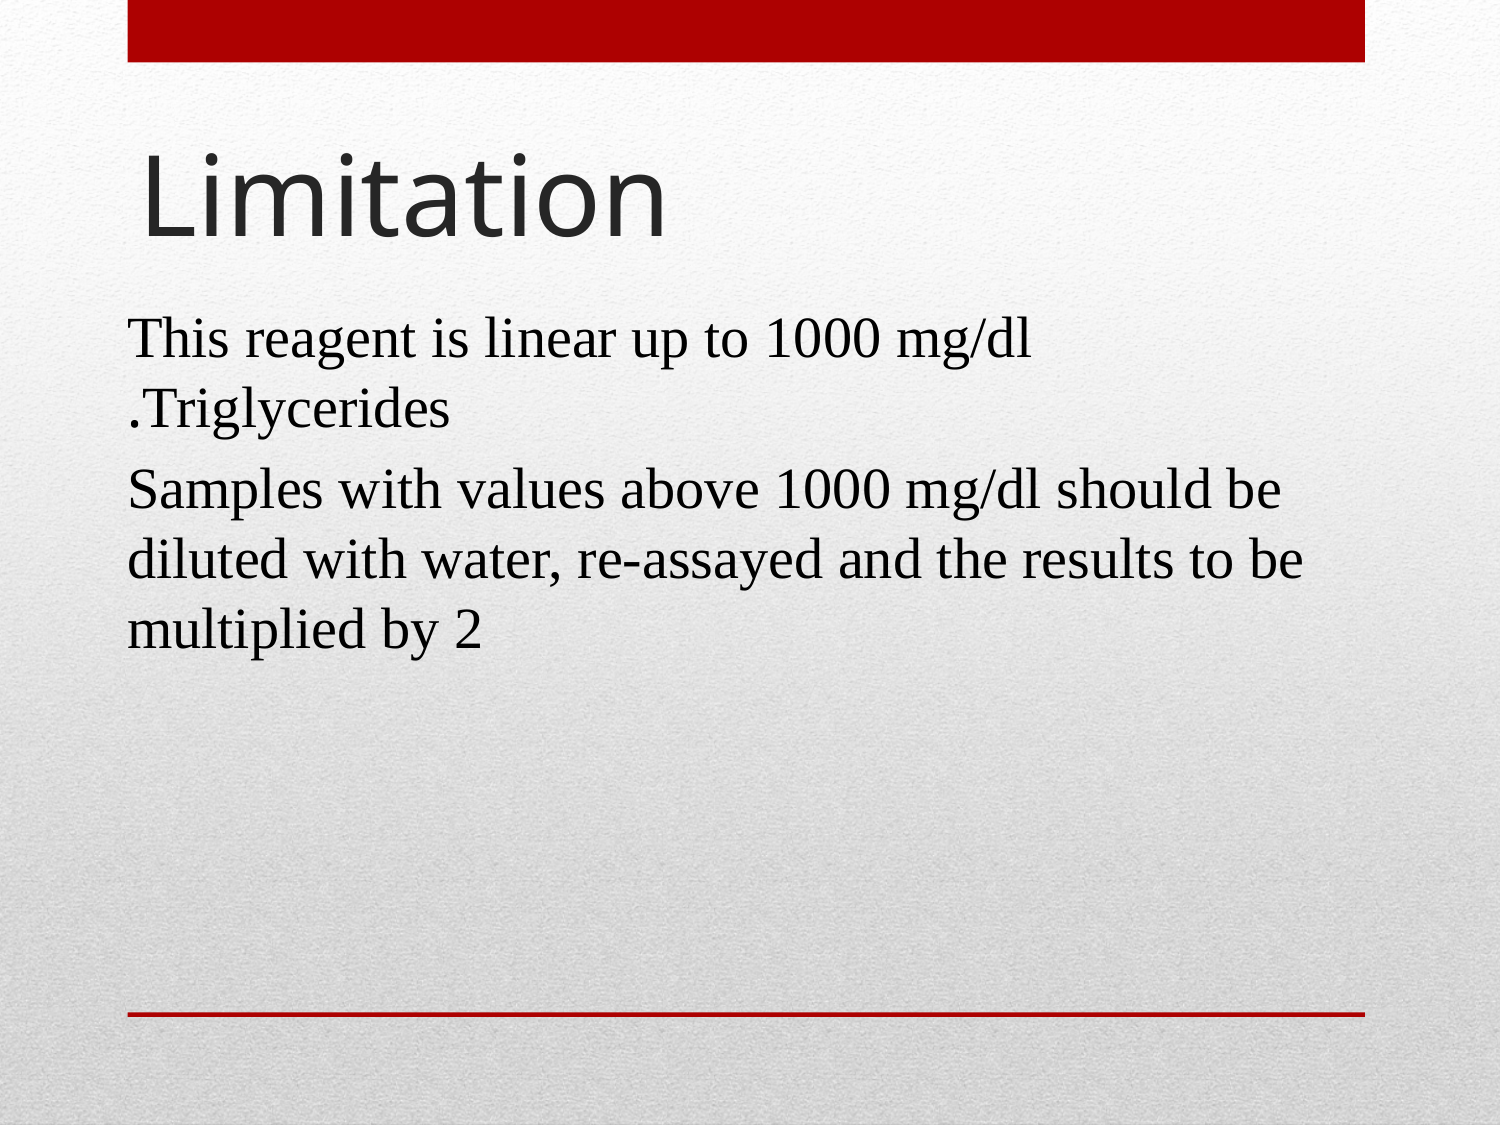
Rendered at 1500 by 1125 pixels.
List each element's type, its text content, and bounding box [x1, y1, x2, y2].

title Limitation [123, 3, 1237, 160]
list This reagent is linear up to 1000 mg/dl Triglycerides. Samples with values above 1000 mg/dl should be diluted with water, re-assayed and the results to be multiplied by 2 [112, 160, 1350, 799]
